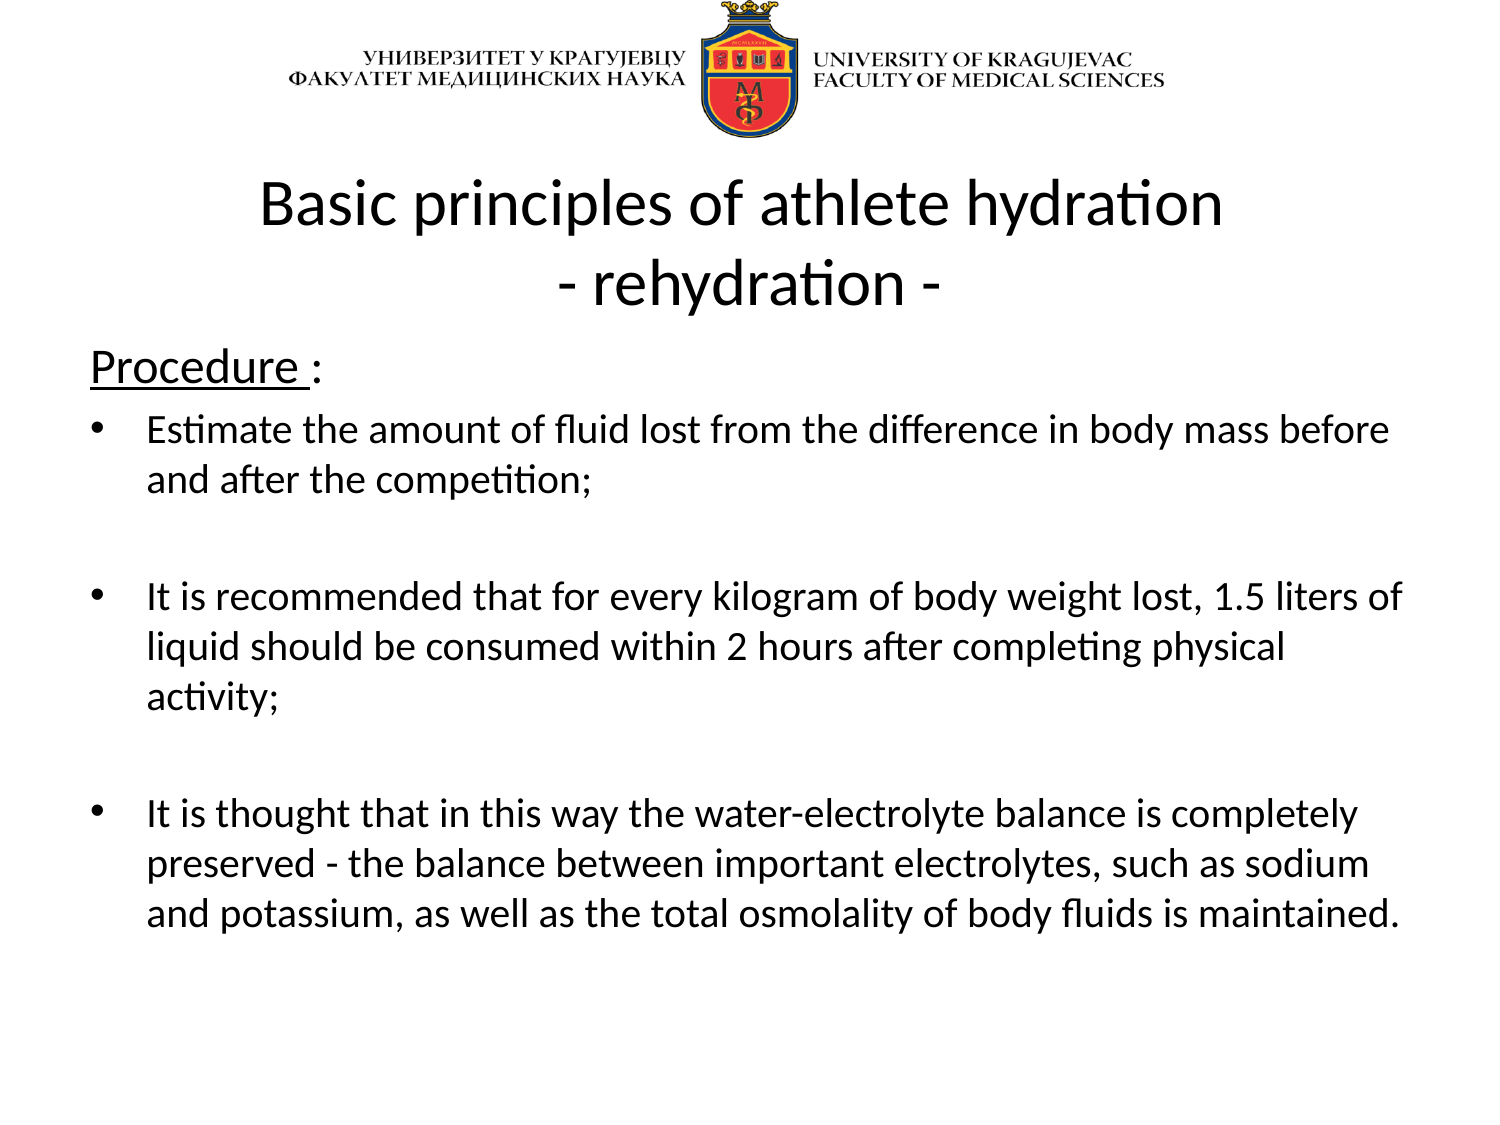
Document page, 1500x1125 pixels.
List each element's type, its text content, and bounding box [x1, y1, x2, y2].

picture [289, 0, 1164, 138]
list Procedure : Estimate the amount of fluid lost from the difference in body mass before and after the competition; It is recommended that for every kilogram of body weight lost, 1.5 liters of liquid should be consumed within 2 hours after completing physical activity; It is thought that in this way the water-electrolyte balance is completely preserved - the balance between important electrolytes, such as sodium and potassium, as well as the total osmolality of body fluids is maintained. [74, 326, 1426, 1107]
title Basic principles of athlete hydration - rehydration - [74, 162, 1426, 315]
